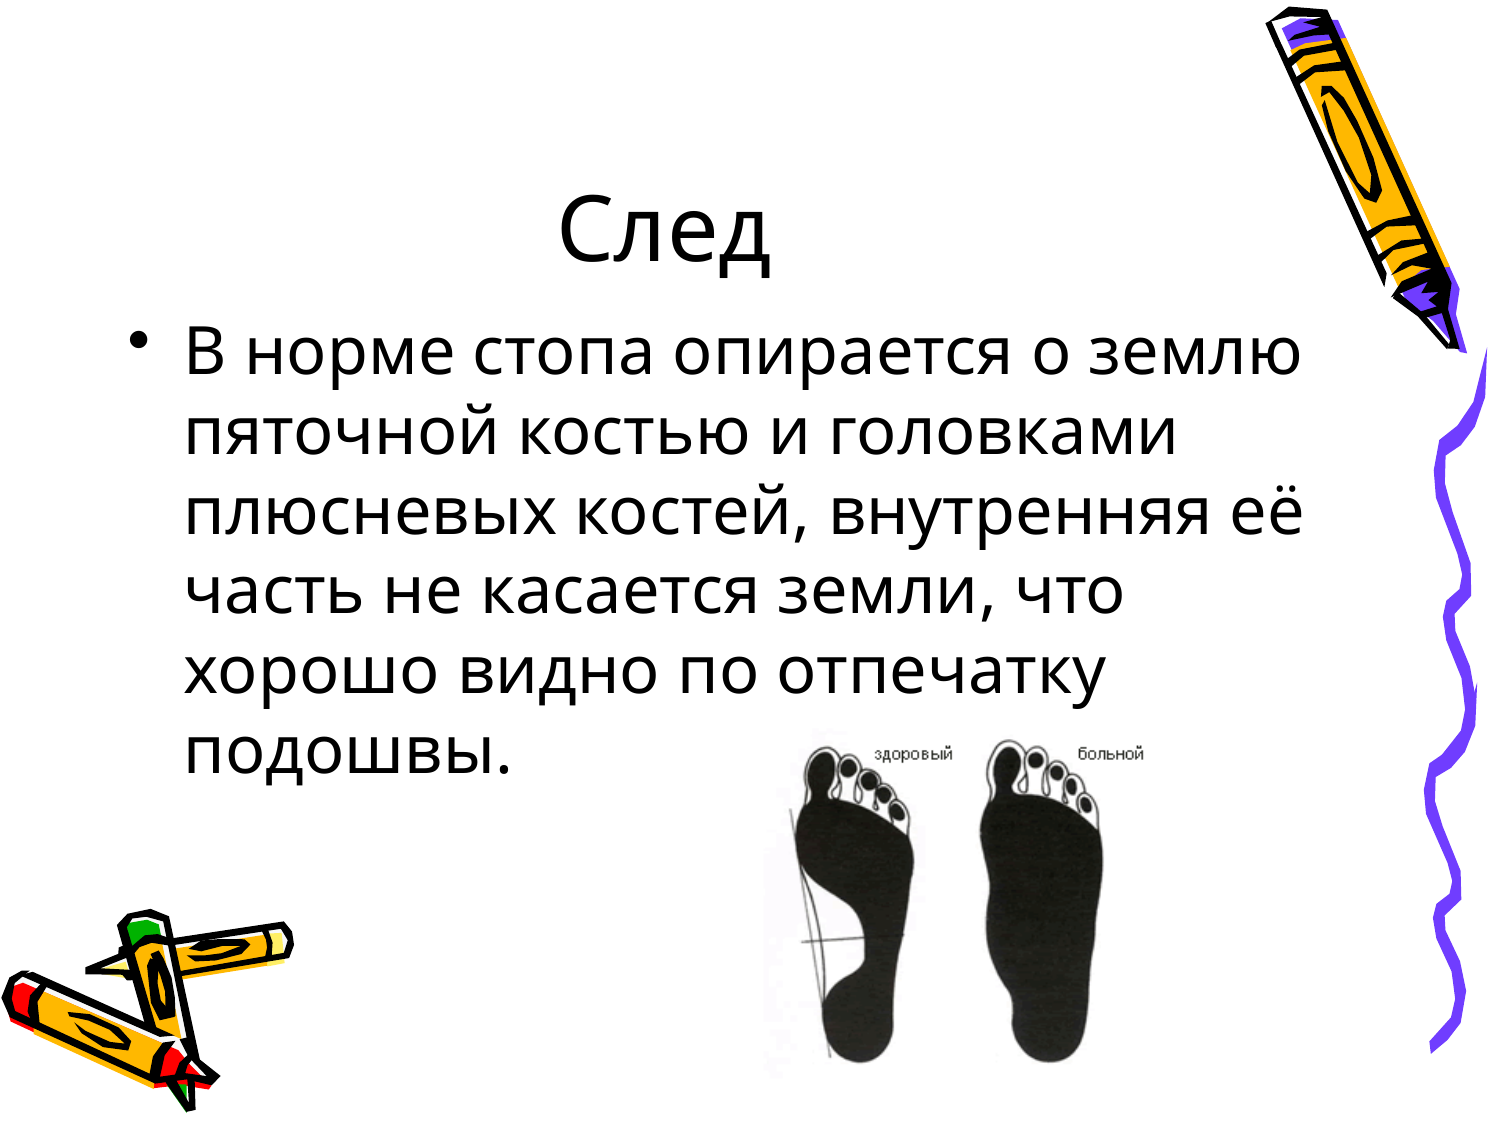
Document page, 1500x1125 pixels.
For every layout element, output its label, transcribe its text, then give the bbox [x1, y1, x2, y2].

list В норме стопа опирается о землю пяточной костью и головками плюсневых костей, внутренняя её часть не касается земли, что хорошо видно по отпечатку подошвы. [112, 299, 1376, 901]
picture [761, 727, 1231, 1091]
title След [112, 24, 1240, 288]
